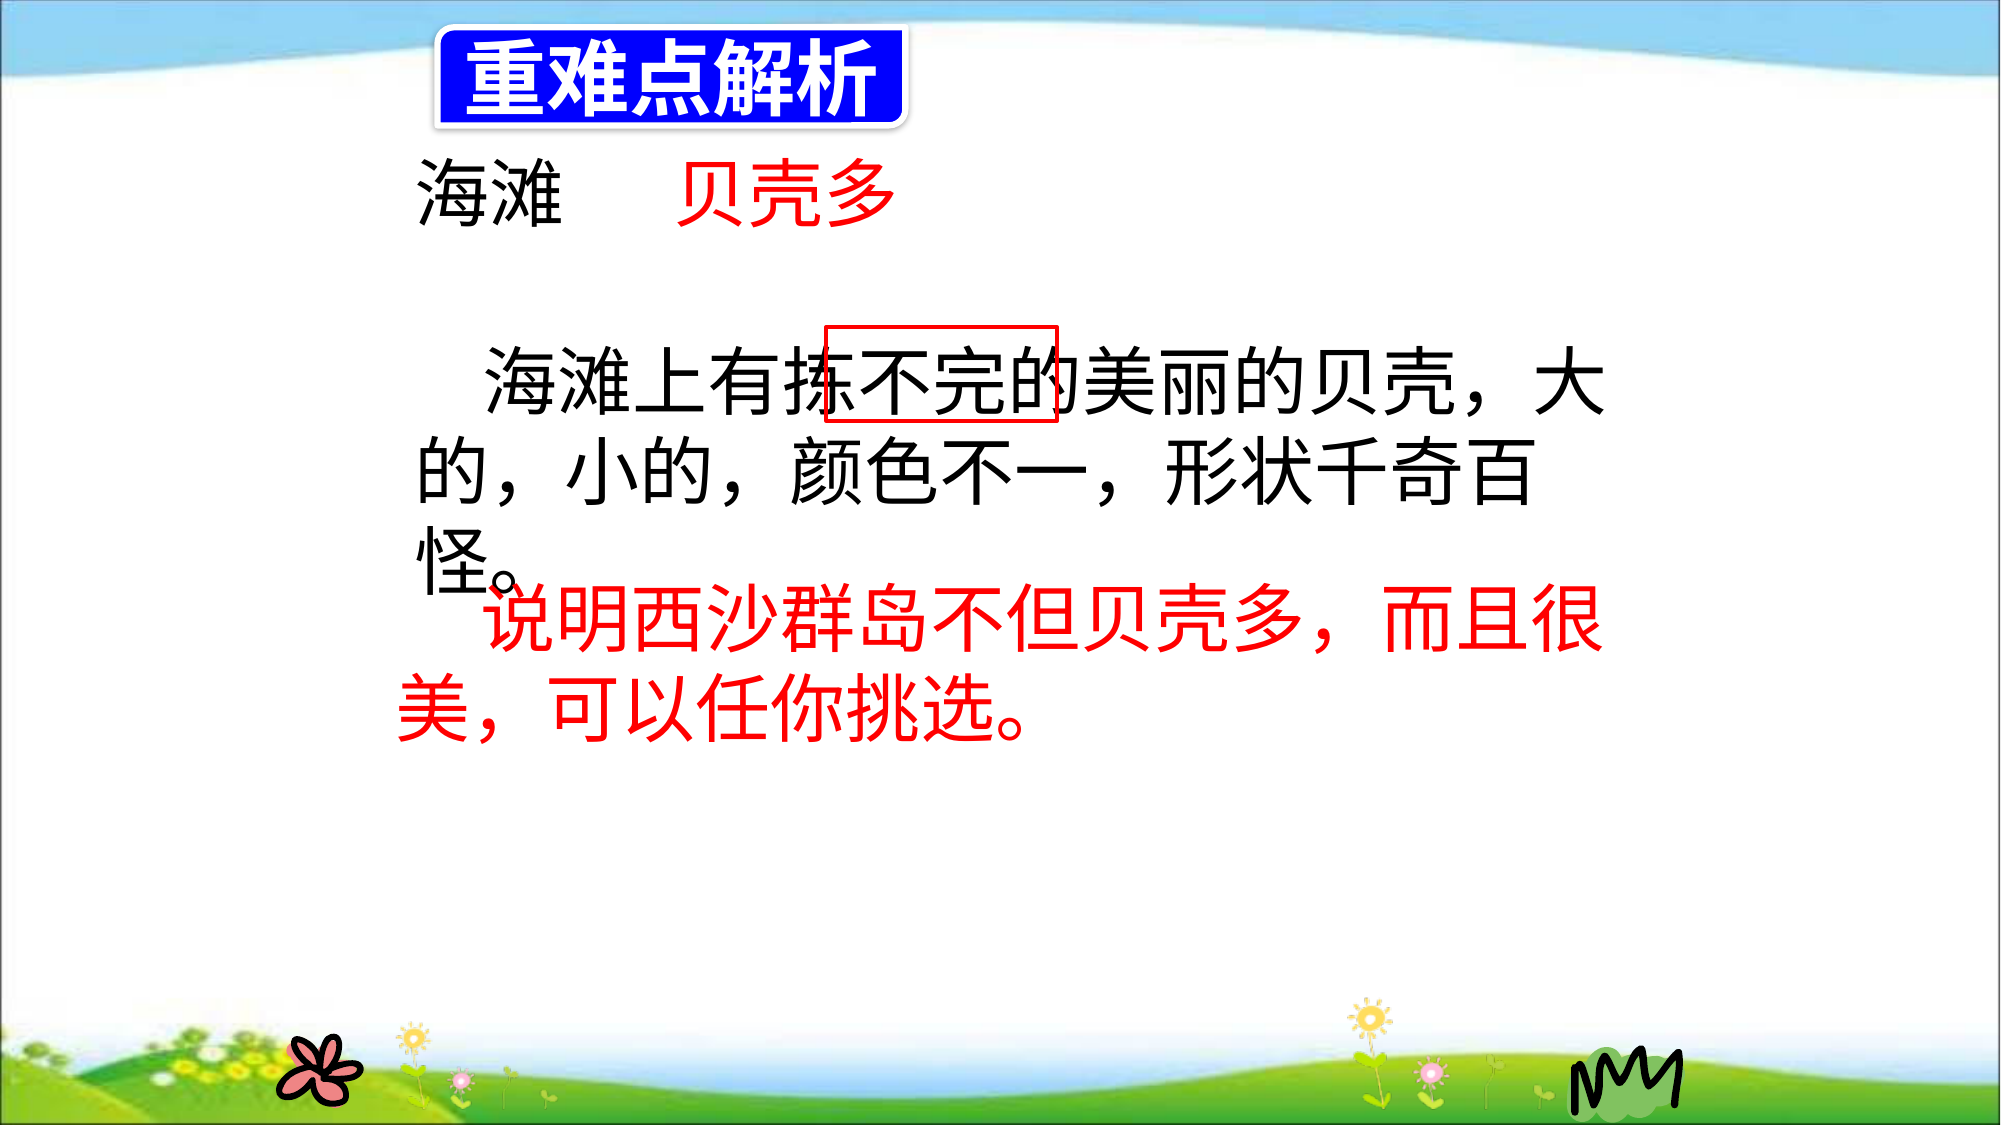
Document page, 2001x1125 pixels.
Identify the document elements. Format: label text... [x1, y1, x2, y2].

picture [0, 0, 2001, 1125]
text_box 重难点解析 [434, 24, 909, 129]
text_box 贝壳多 [658, 139, 1316, 244]
text_box 海滩 [399, 139, 580, 245]
text_box [824, 325, 1059, 423]
text_box 海滩上有拣不完的美丽的贝壳，大的，小的，颜色不一，形状千奇百怪。 [399, 327, 1703, 563]
text_box 说明西沙群岛不但贝壳多，而且很美，可以任你挑选。 [380, 563, 1722, 759]
